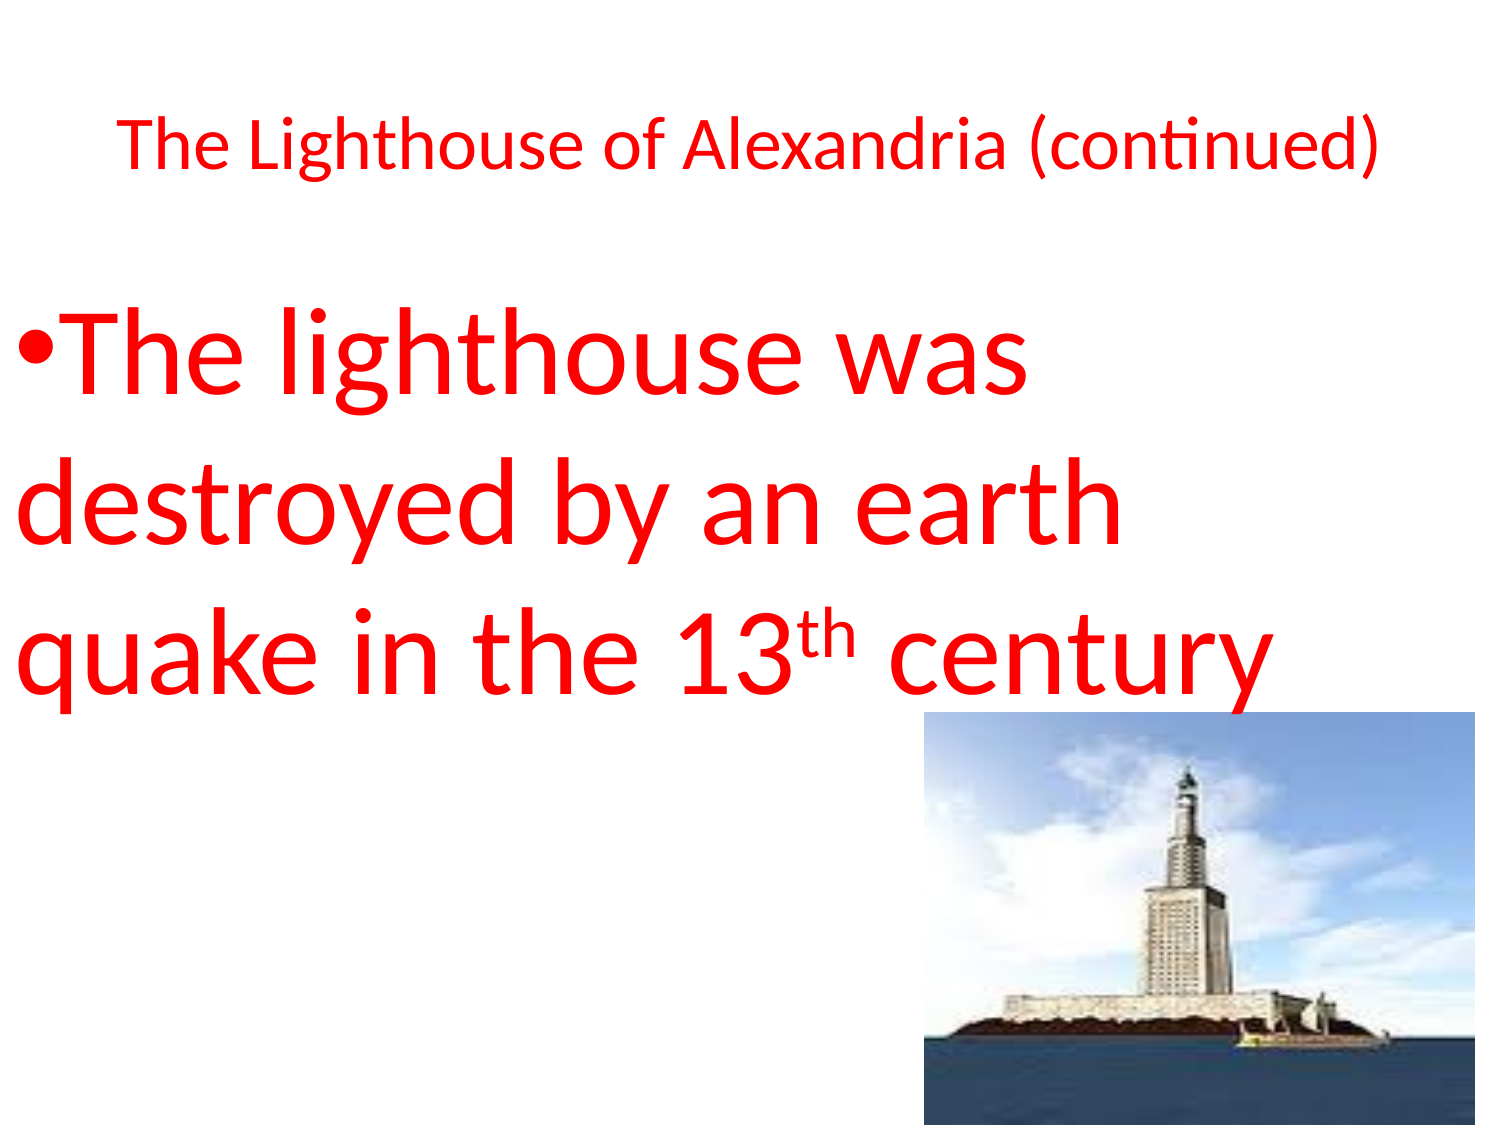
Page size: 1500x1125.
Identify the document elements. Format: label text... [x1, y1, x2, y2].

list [924, 712, 1476, 1125]
text_box The lighthouse was destroyed by an earth quake in the 13th century [0, 262, 1438, 728]
title The Lighthouse of Alexandria (continued) [75, 45, 1425, 233]
